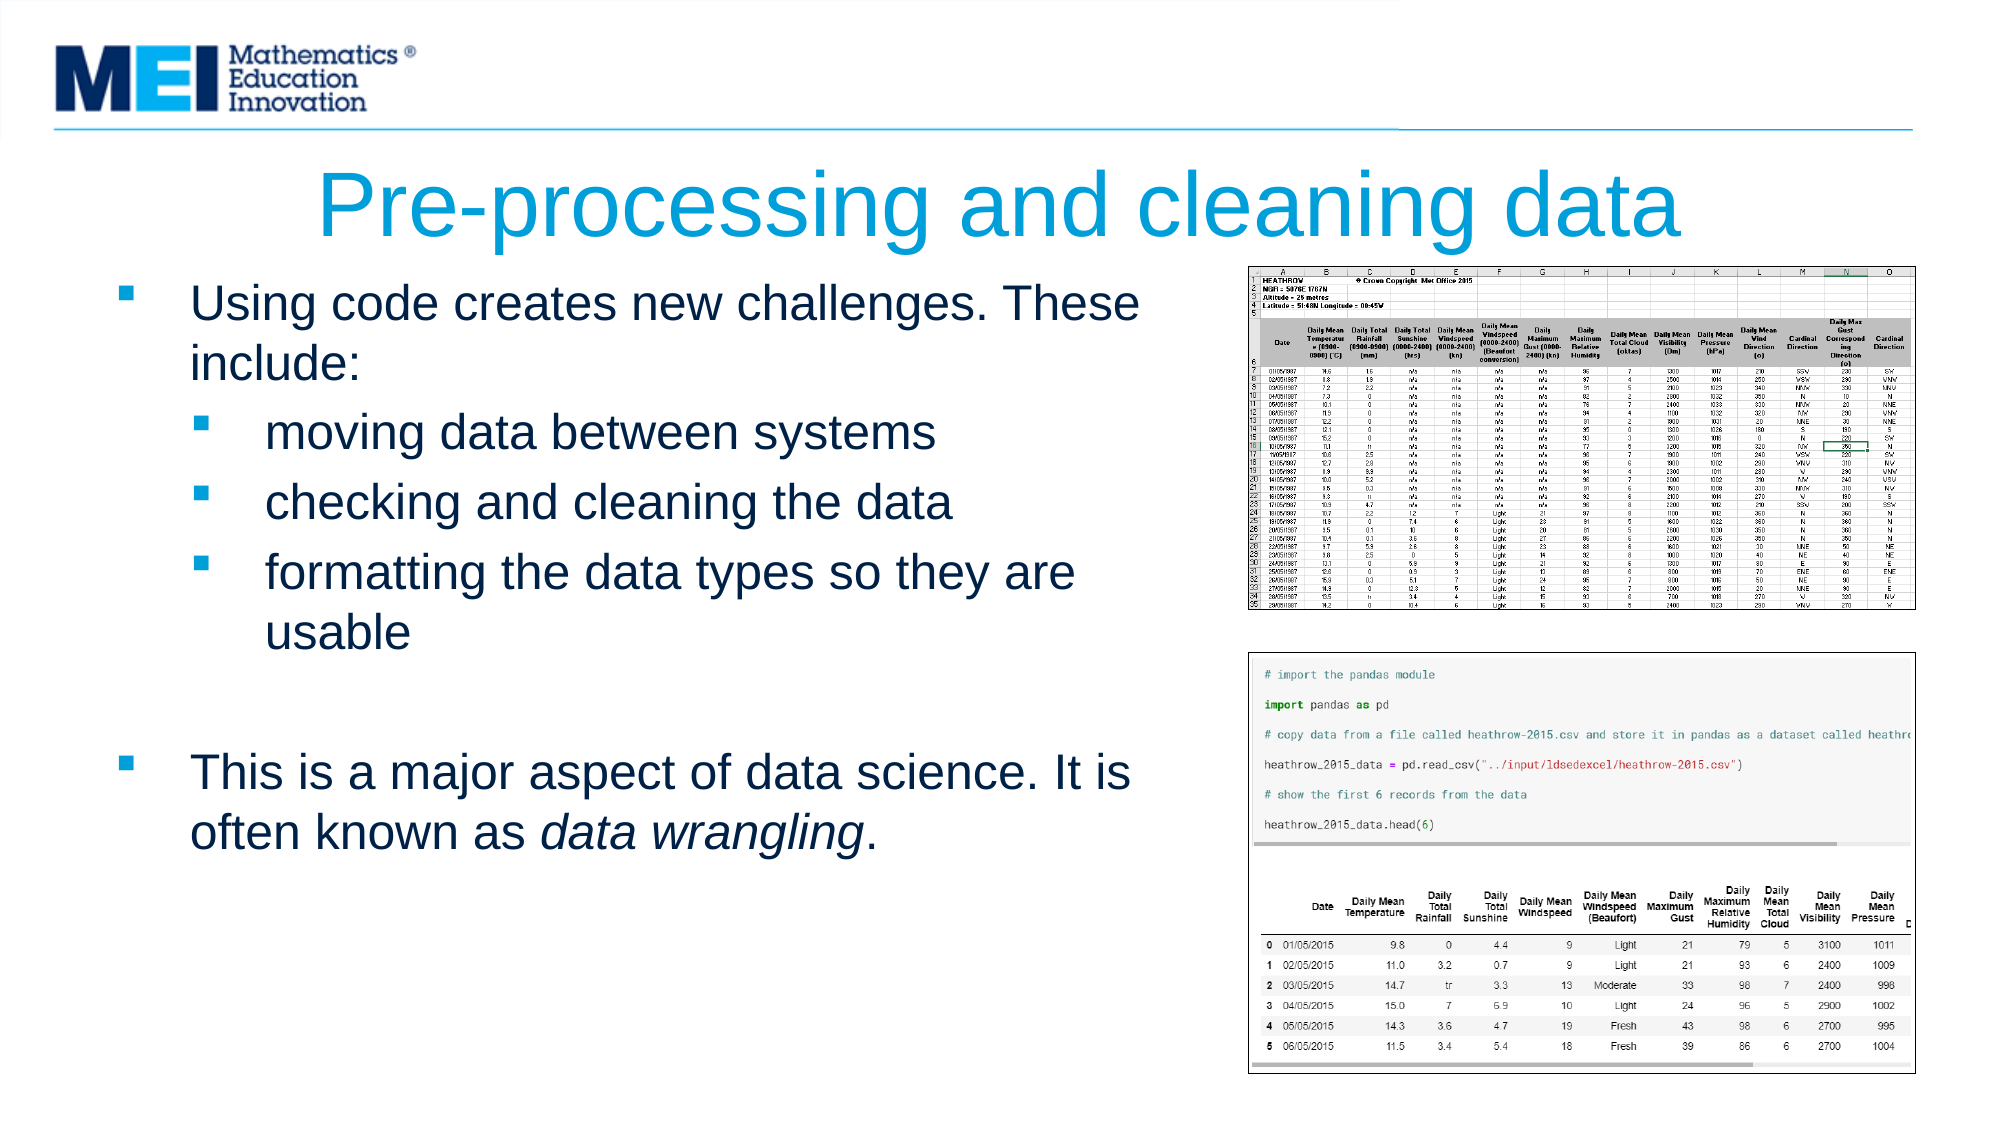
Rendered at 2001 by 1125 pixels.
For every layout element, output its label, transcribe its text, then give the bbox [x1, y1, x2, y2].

picture [0, 0, 2000, 140]
list Using code creates new challenges. These include: moving data between systems checking and cleaning the data formatting the data types so they are usable This is a major aspect of data science. It is often known as data wrangling. [99, 262, 1189, 1005]
picture [1247, 652, 1917, 1075]
title Pre-processing and cleaning data [99, 137, 1900, 233]
picture [1247, 266, 1917, 610]
